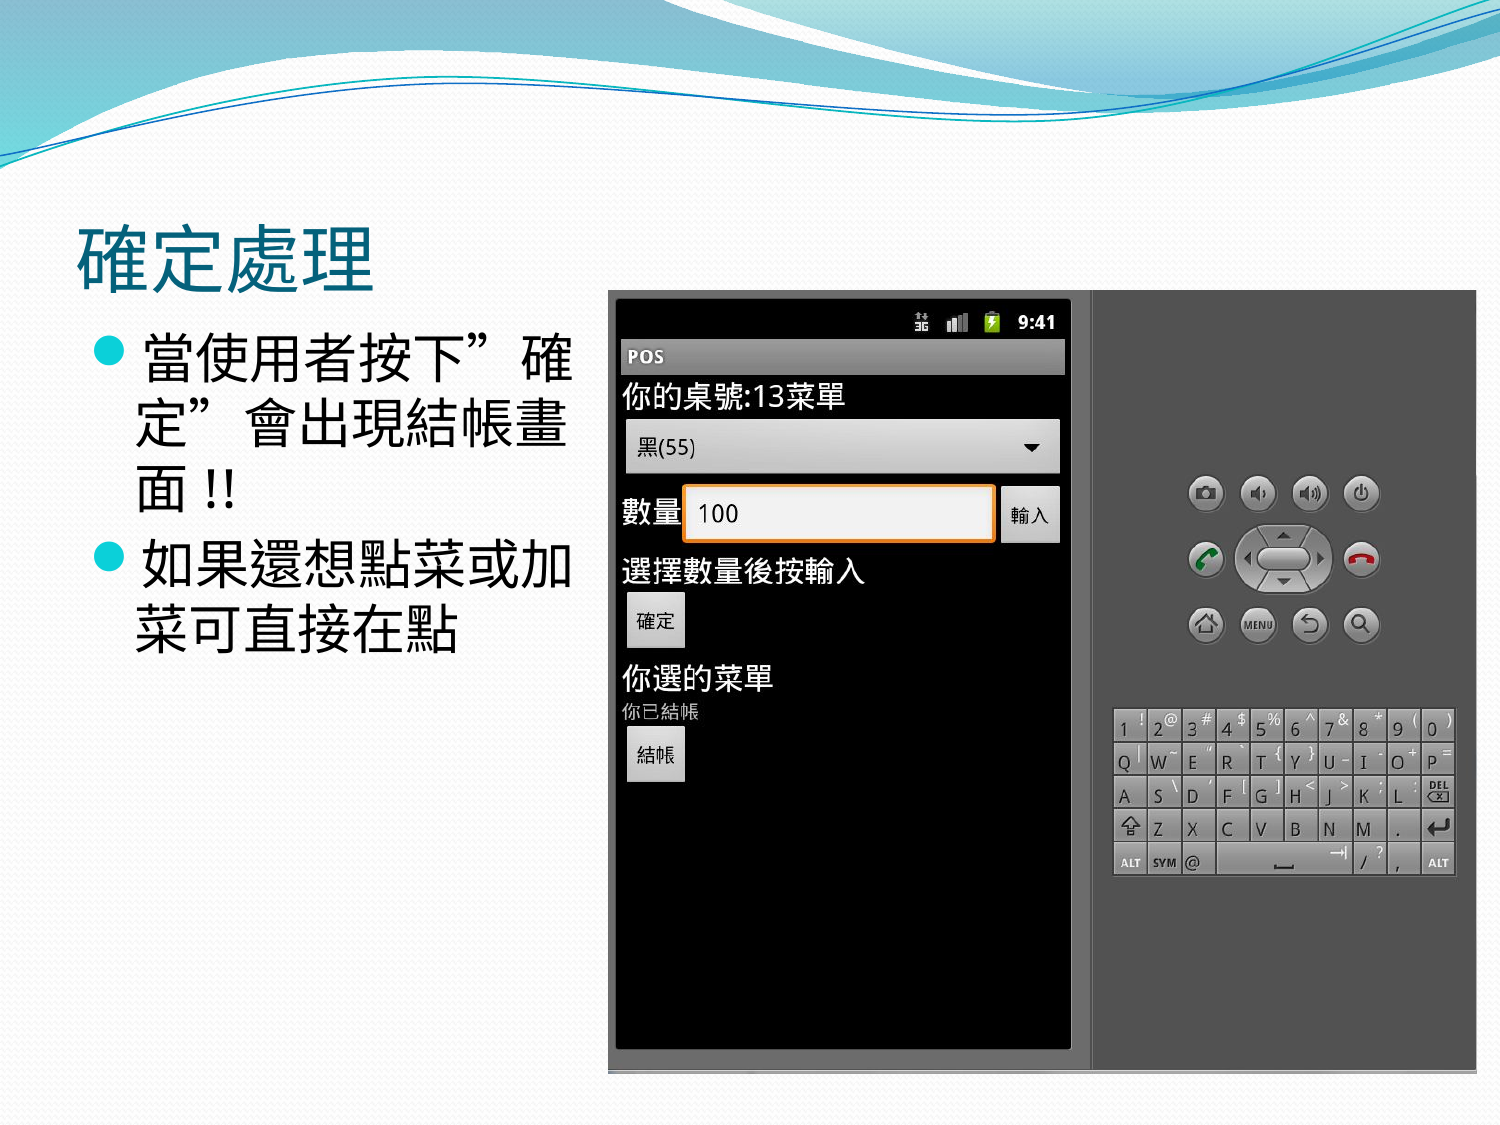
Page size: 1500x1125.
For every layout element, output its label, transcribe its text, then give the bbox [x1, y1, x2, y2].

picture [607, 290, 1477, 1075]
title 確定處理 [75, 115, 1425, 303]
list 當使用者按下”確定”會出現結帳畫面!! 如果還想點菜或加菜可直接在點 [75, 317, 597, 1038]
